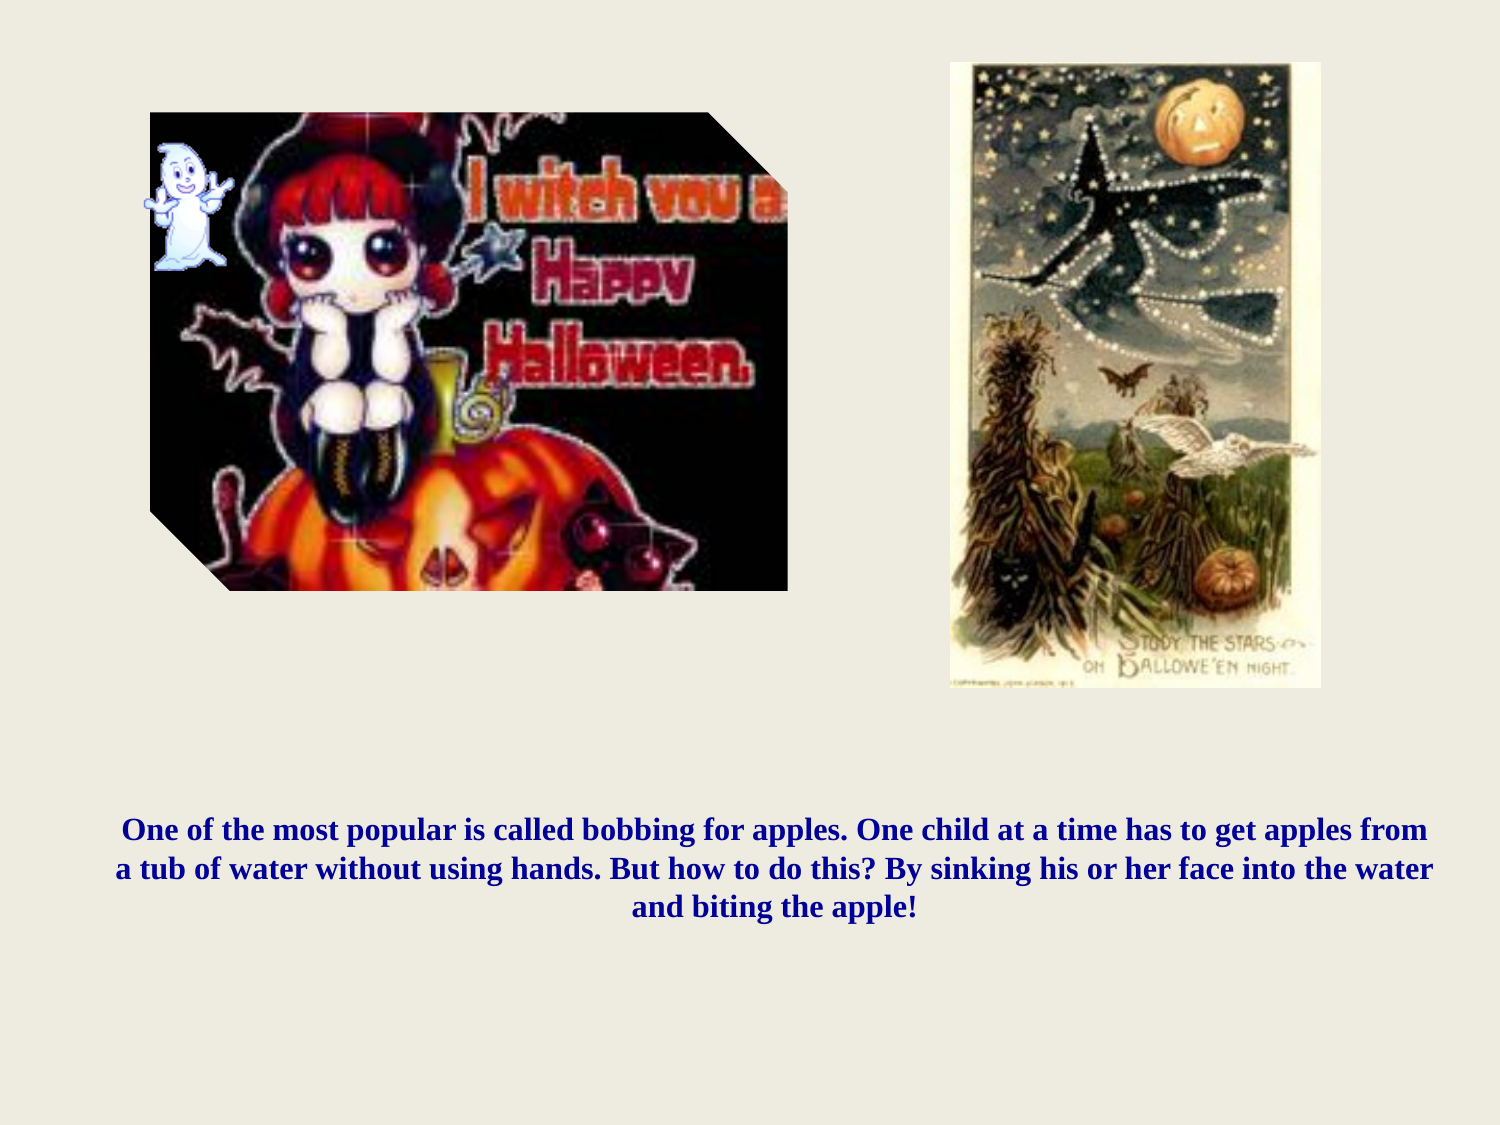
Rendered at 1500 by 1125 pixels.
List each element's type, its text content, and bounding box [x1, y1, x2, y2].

picture [124, 111, 789, 592]
picture [949, 62, 1322, 688]
title One of the most popular is called bobbing for apples. One child at a time has to get apples from a tub of water without using hands. But how to do this? By sinking his or her face into the water and biting the apple! [99, 800, 1450, 988]
